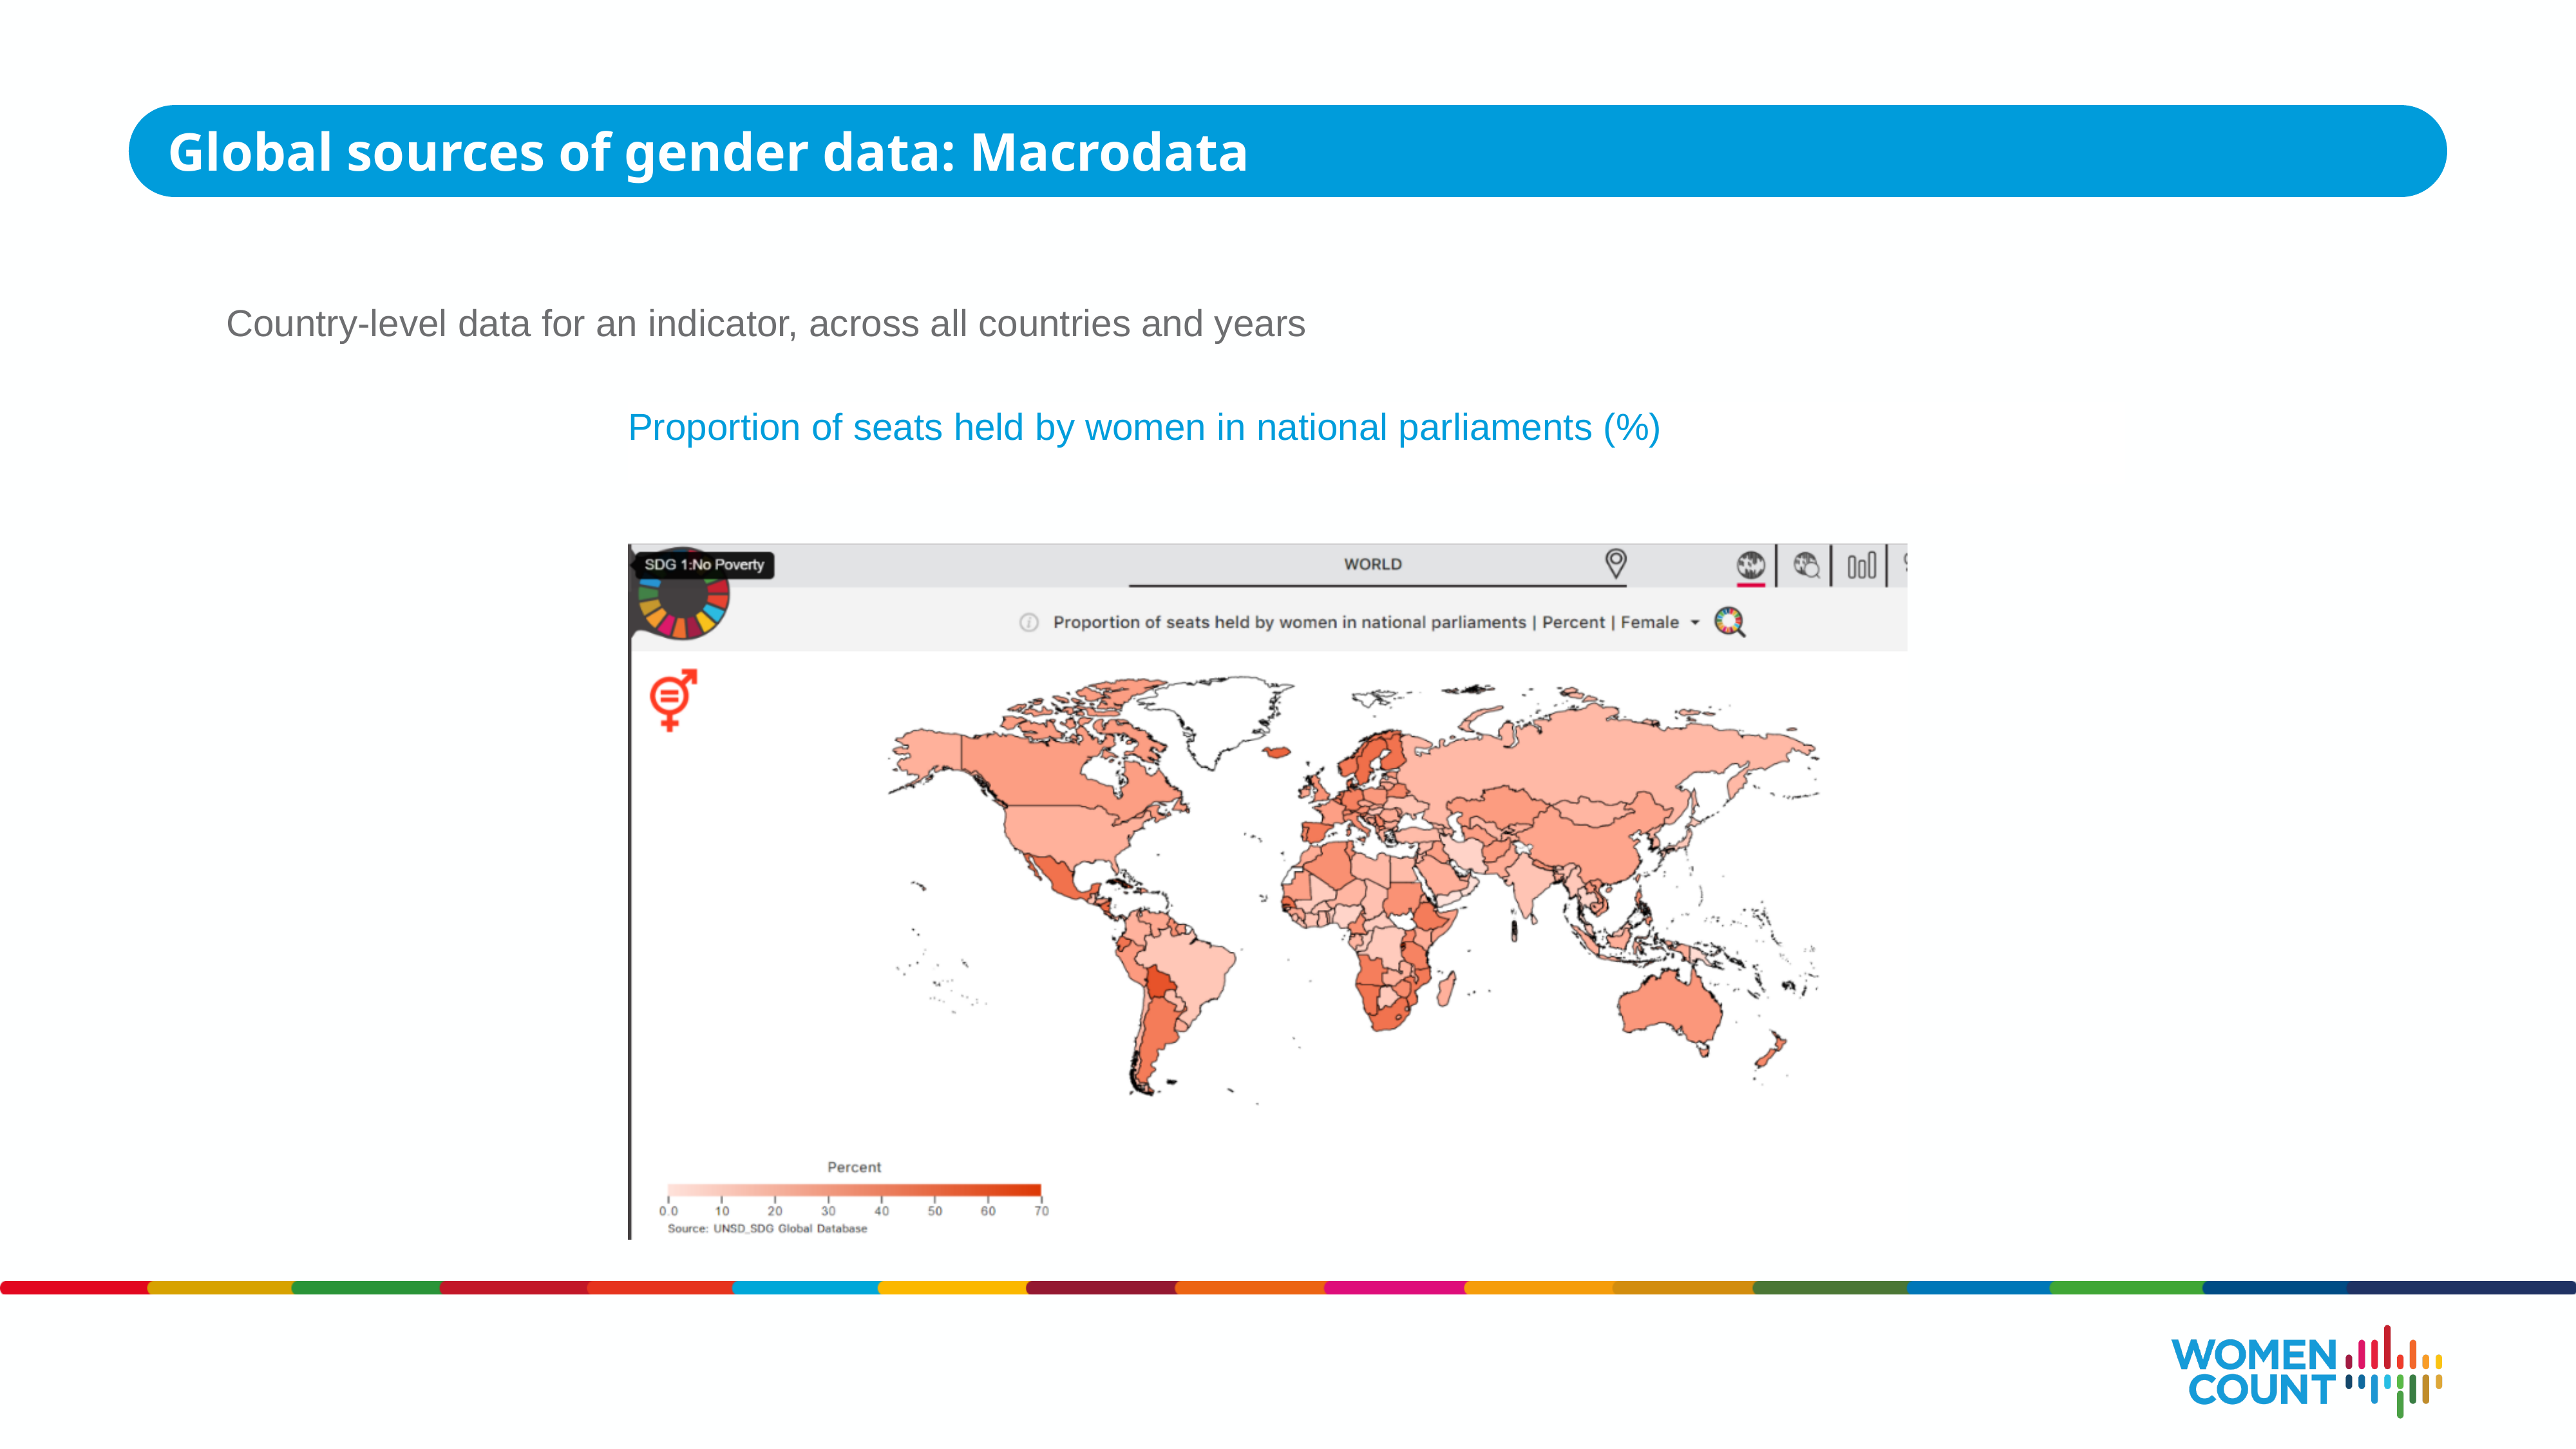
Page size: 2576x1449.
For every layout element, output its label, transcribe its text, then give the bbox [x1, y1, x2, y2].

list Global sources of gender data: Macrodata [167, 119, 2411, 245]
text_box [627, 402, 2126, 1240]
list Country-level data for an indicator, across all countries and years [167, 299, 2411, 379]
